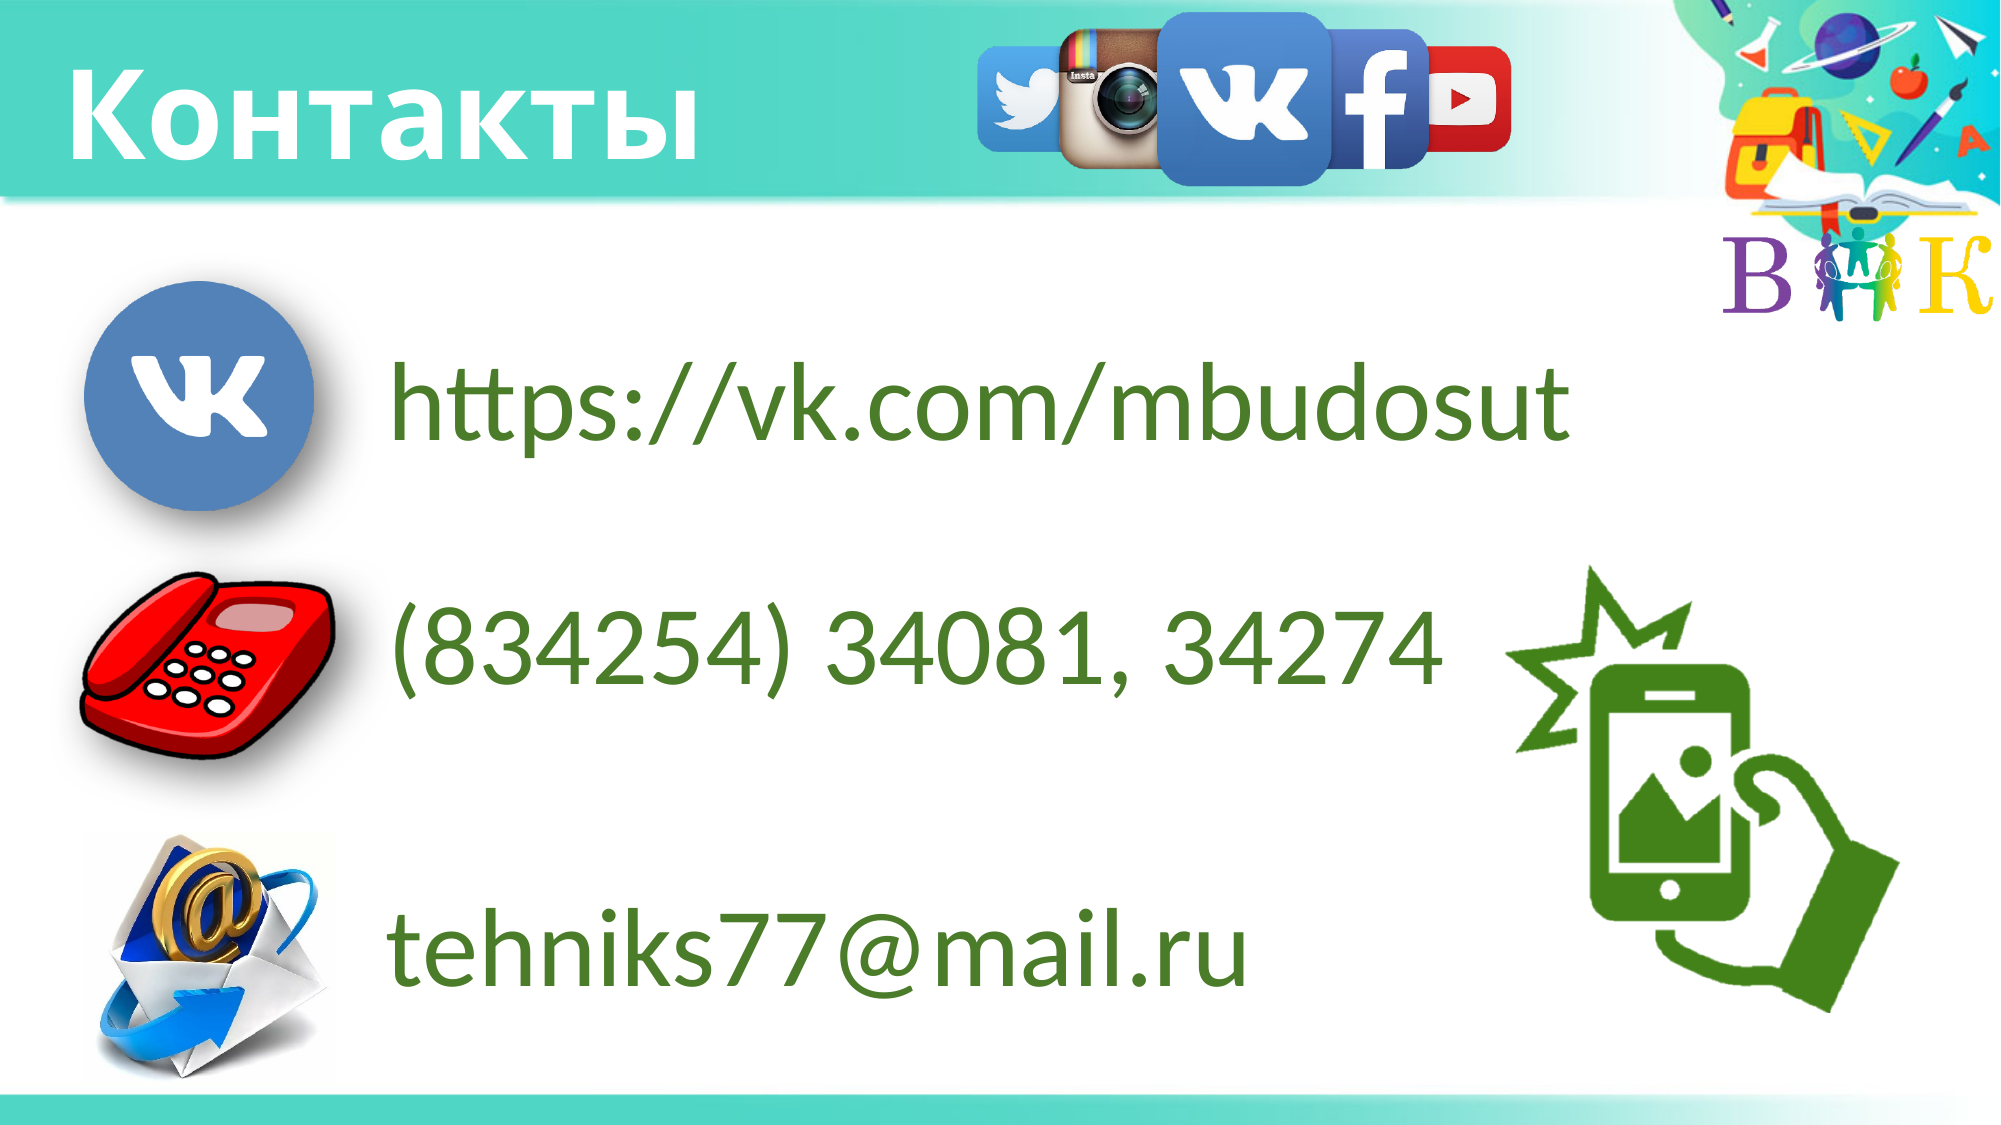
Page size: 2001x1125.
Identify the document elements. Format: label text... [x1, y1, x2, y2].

text_box (834254) 34081, 34274 [419, 564, 1462, 715]
text_box https://vk.com/mbudosut [372, 320, 1589, 471]
title Контакты [47, 10, 1745, 228]
picture [0, 0, 2001, 1125]
text_box tehniks77@mail.ru [370, 866, 1268, 1017]
